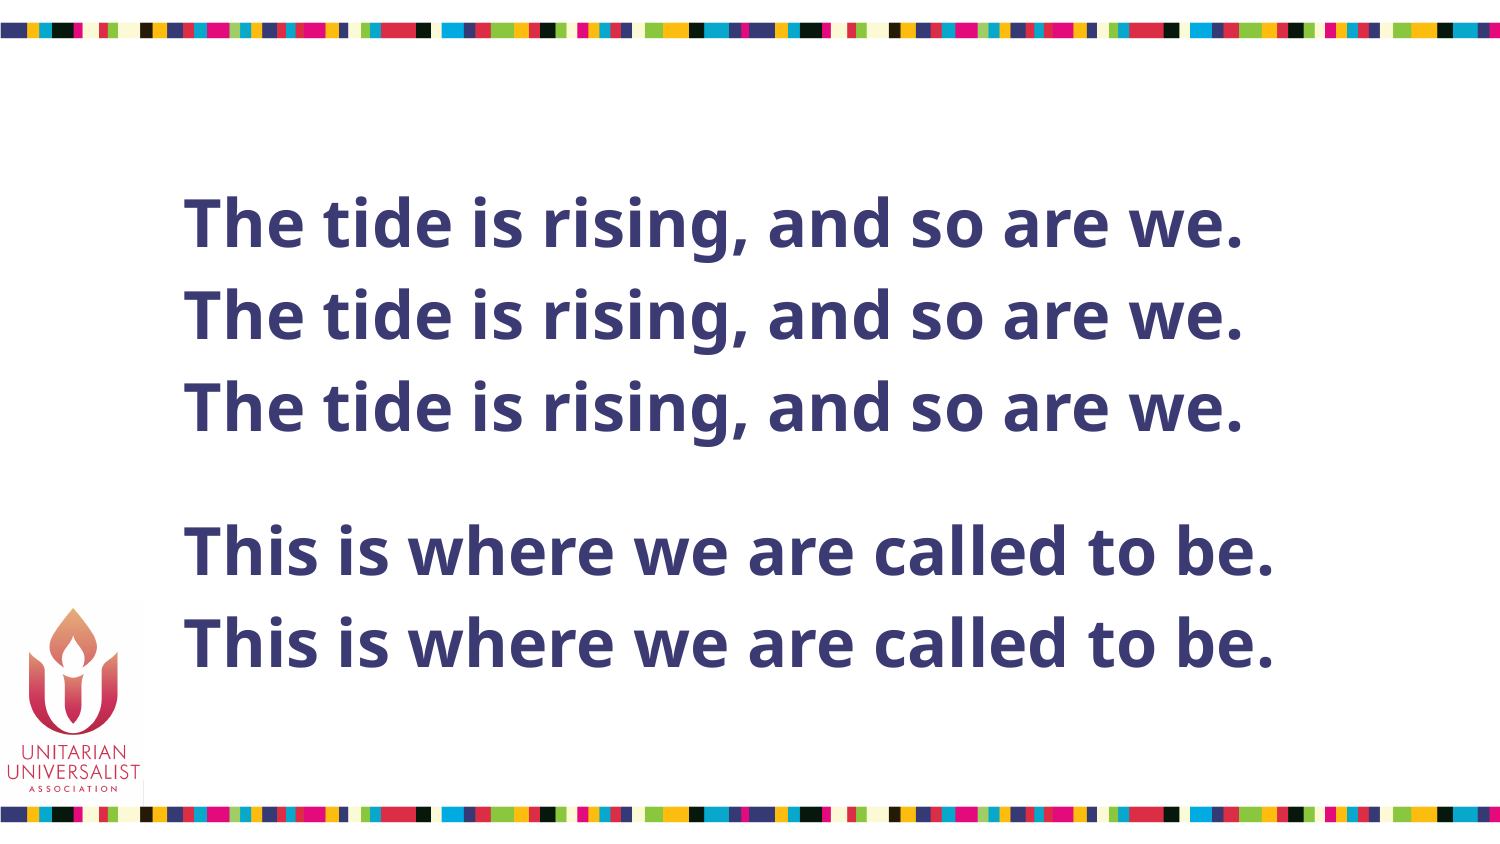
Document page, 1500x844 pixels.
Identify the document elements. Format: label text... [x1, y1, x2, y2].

text_box The tide is rising, and so are we. The tide is rising, and so are we. The tide is rising, and so are we. This is where we are called to be. This is where we are called to be. [168, 154, 1421, 696]
picture [0, 600, 1500, 824]
picture [0, 22, 1500, 40]
